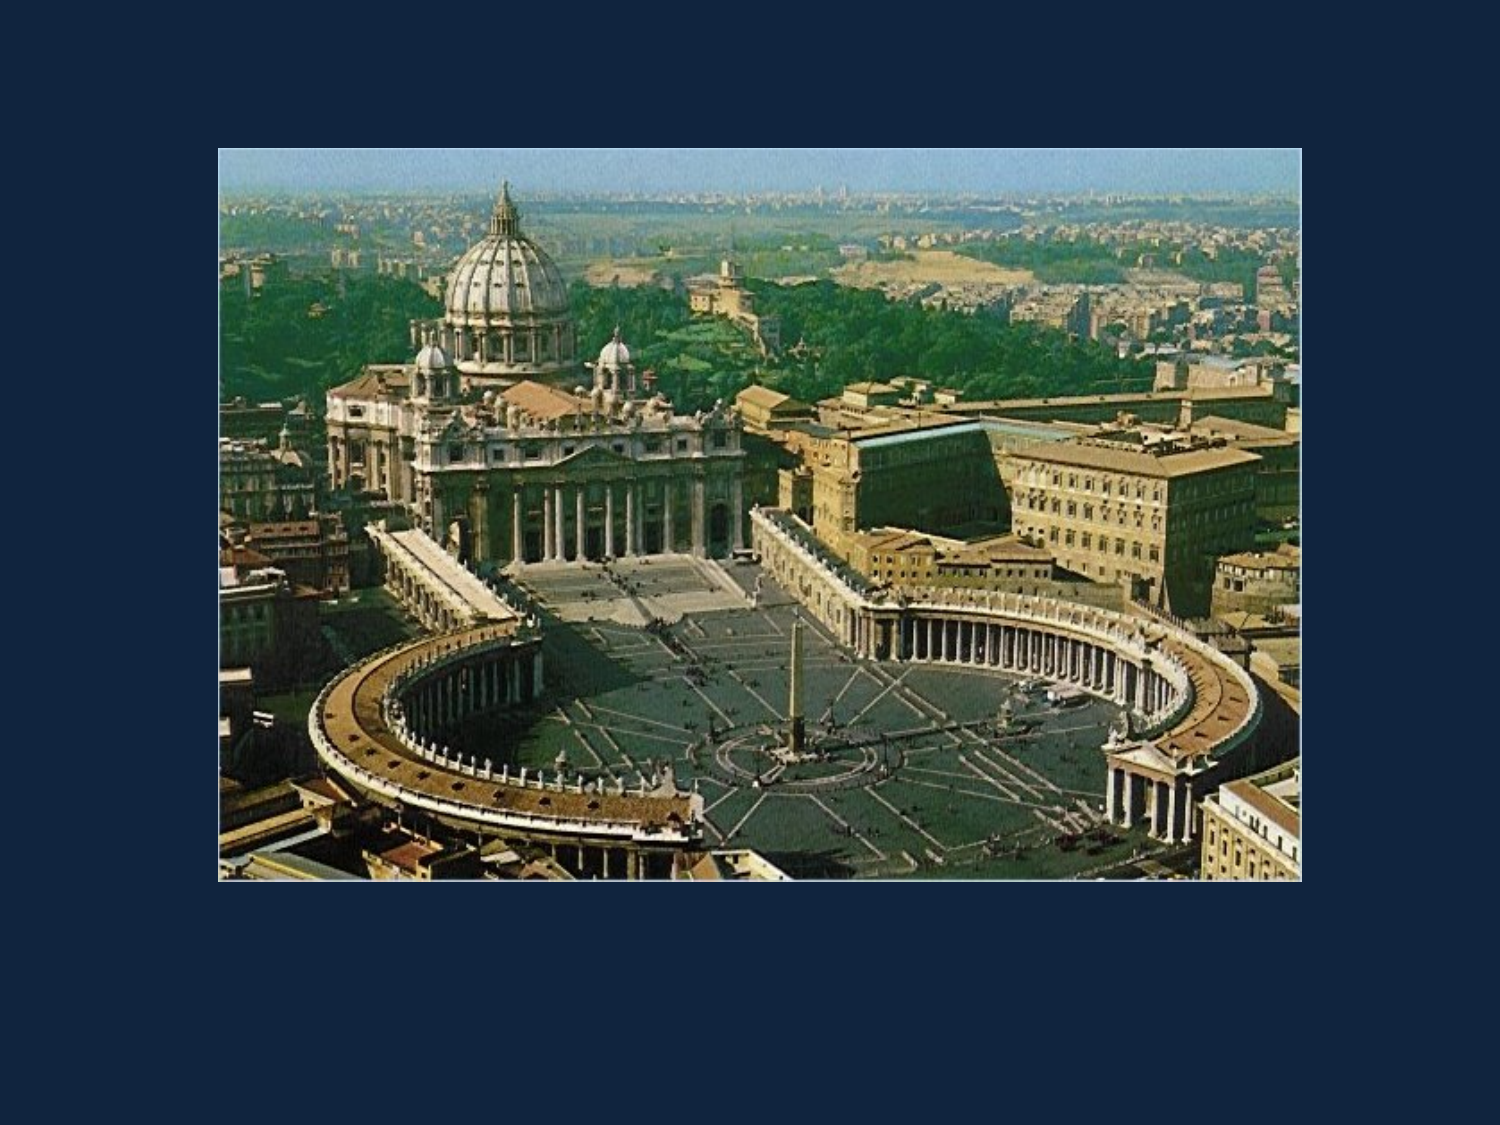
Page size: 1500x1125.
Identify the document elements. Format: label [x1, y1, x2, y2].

picture [218, 148, 1302, 882]
